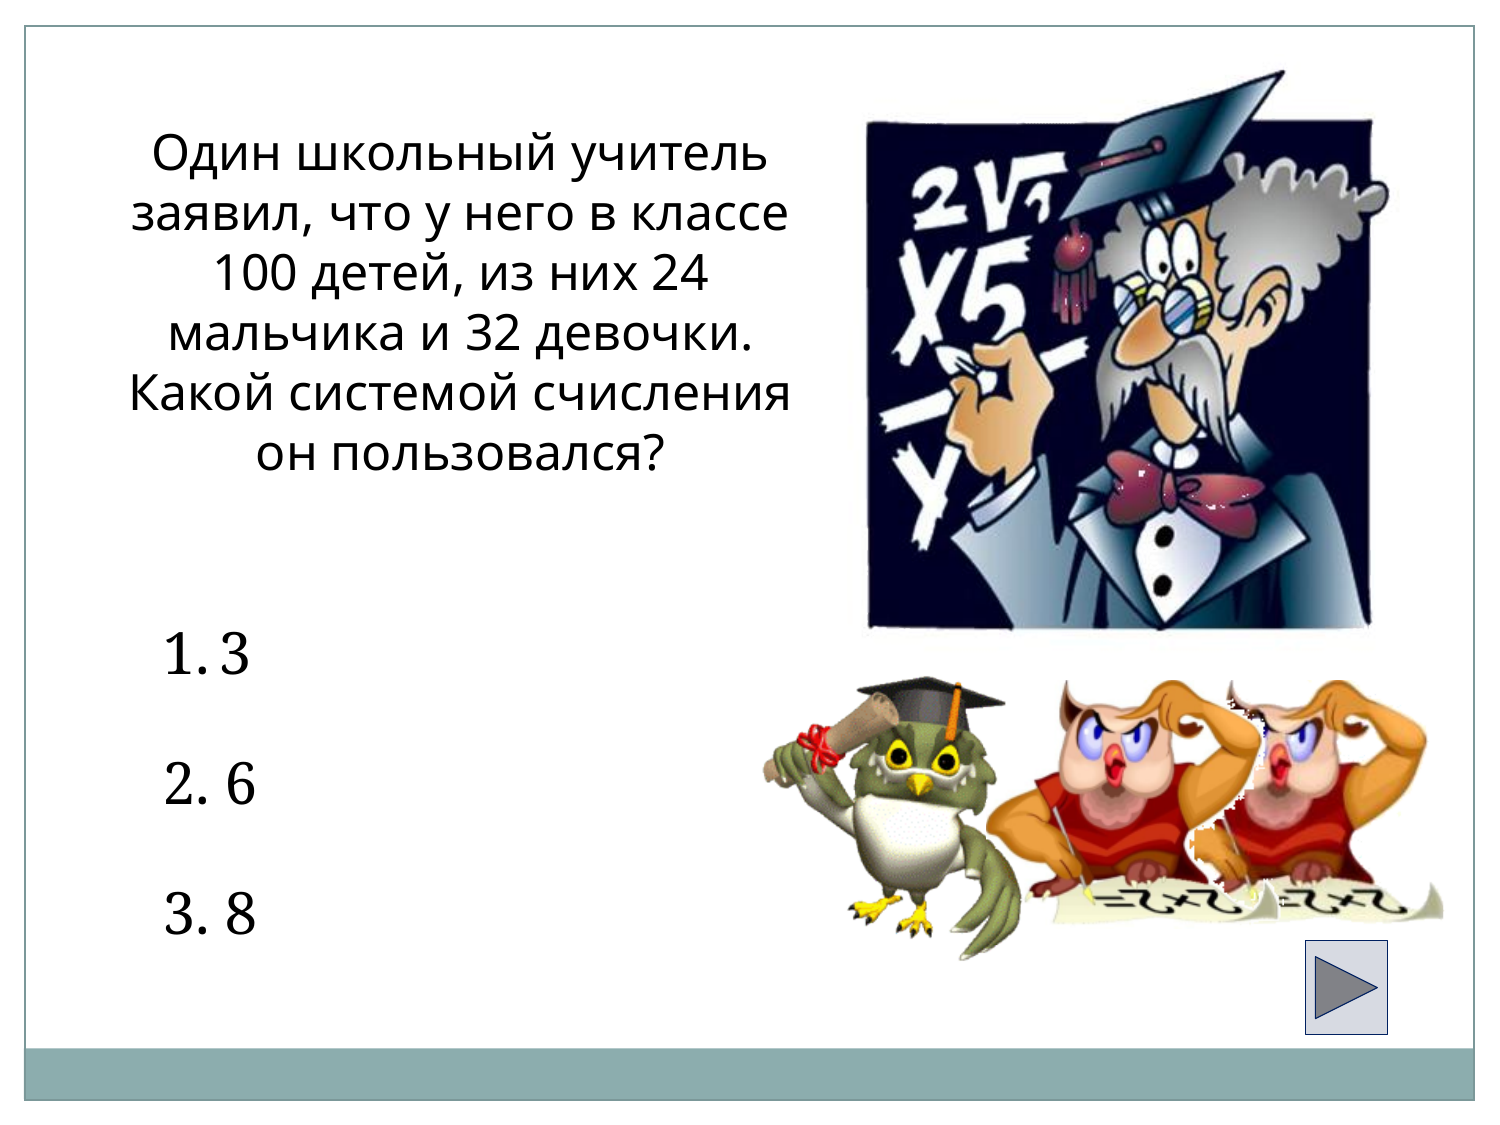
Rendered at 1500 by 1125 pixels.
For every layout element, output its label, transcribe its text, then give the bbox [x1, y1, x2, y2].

picture [749, 54, 1450, 980]
text_box [1304, 939, 1389, 1036]
text_box 3 [147, 574, 337, 694]
text_box 2. 6 [147, 704, 337, 824]
text_box Один школьный учитель заявил, что у него в классе 100 детей, из них 24 мальчика и 32 девочки. Какой системой счисления он пользовался? [76, 113, 813, 489]
text_box 3. 8 [147, 834, 337, 954]
